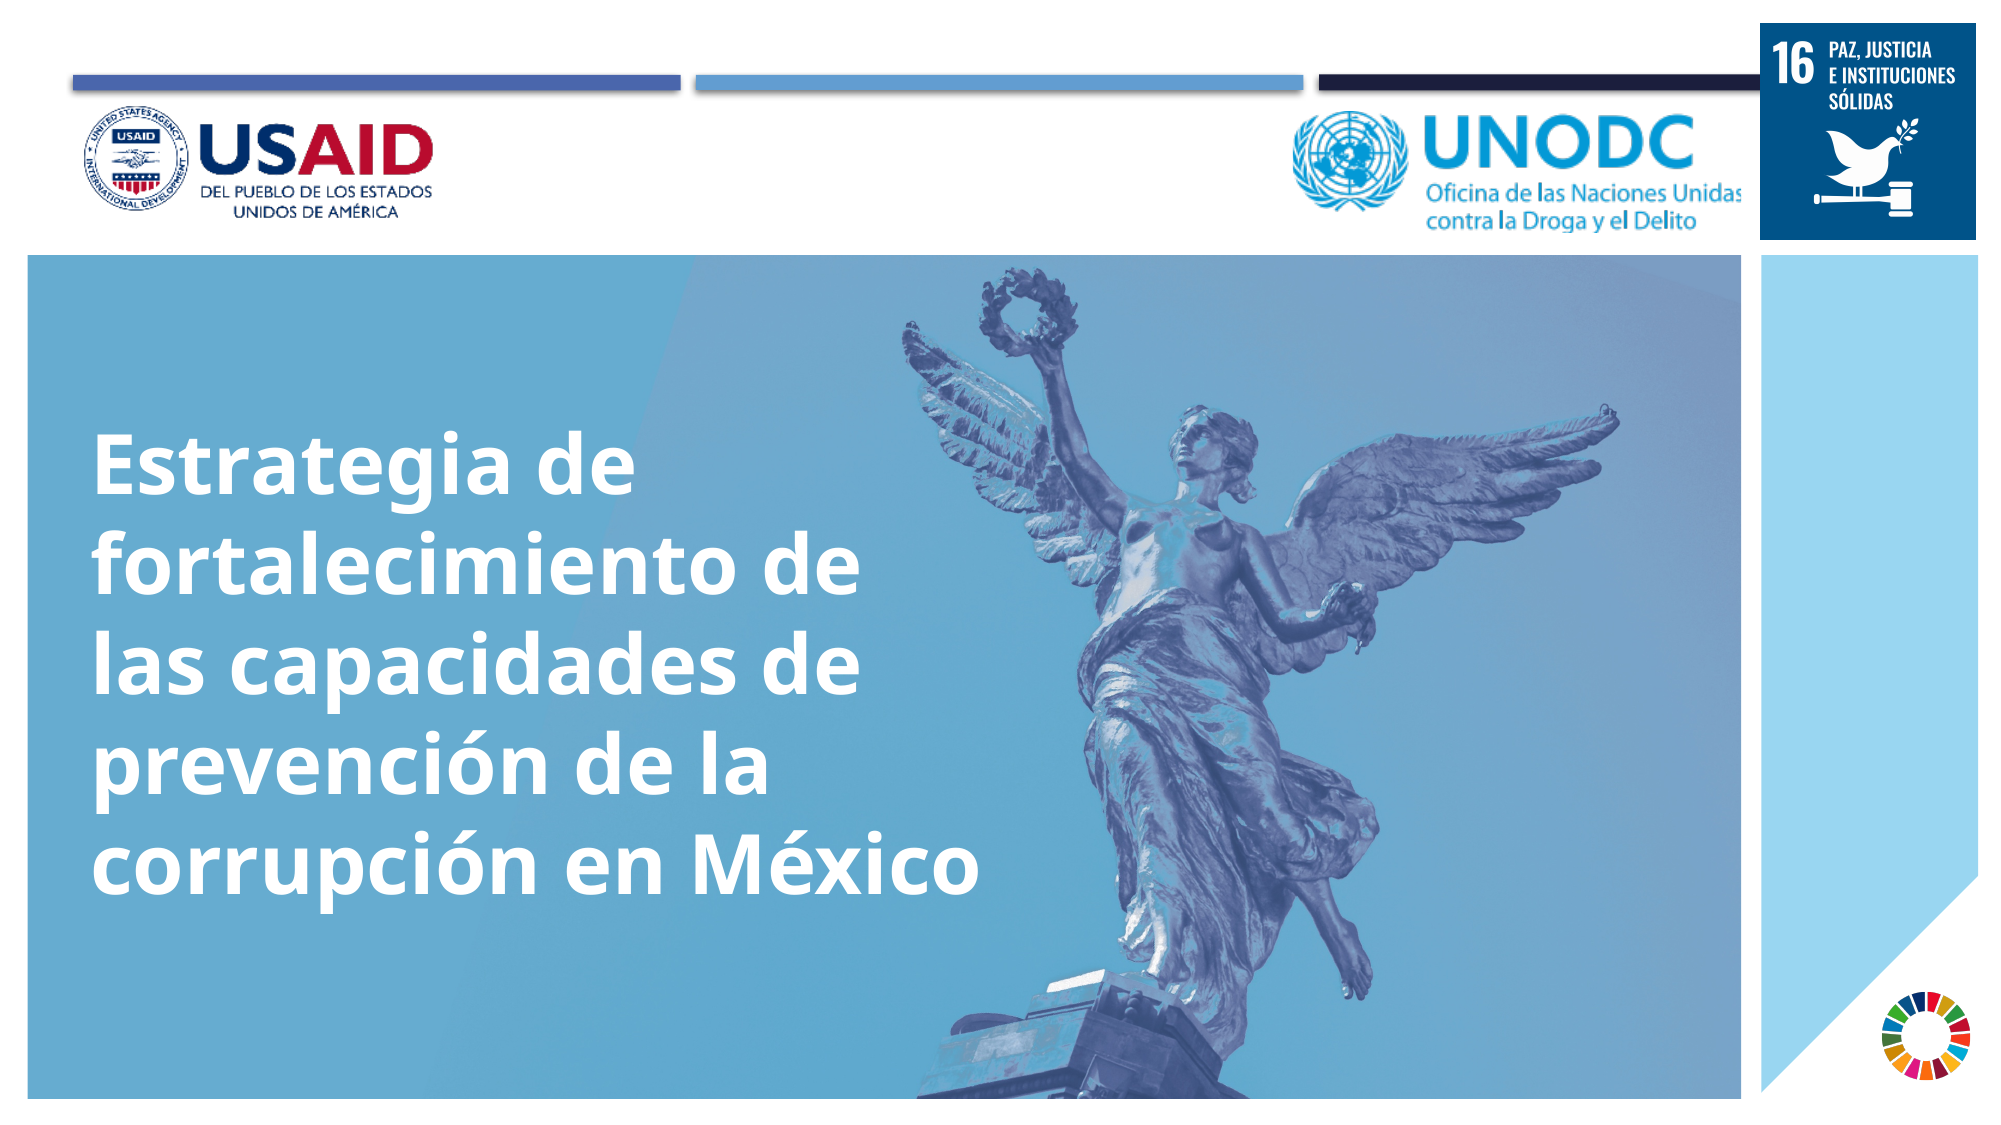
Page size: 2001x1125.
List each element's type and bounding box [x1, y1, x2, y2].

picture [1341, 147, 1354, 161]
picture [1292, 111, 1742, 233]
picture [27, 73, 1742, 1099]
text_box [1760, 253, 1980, 852]
picture [1759, 23, 1977, 240]
text_box [1727, 854, 2000, 1125]
